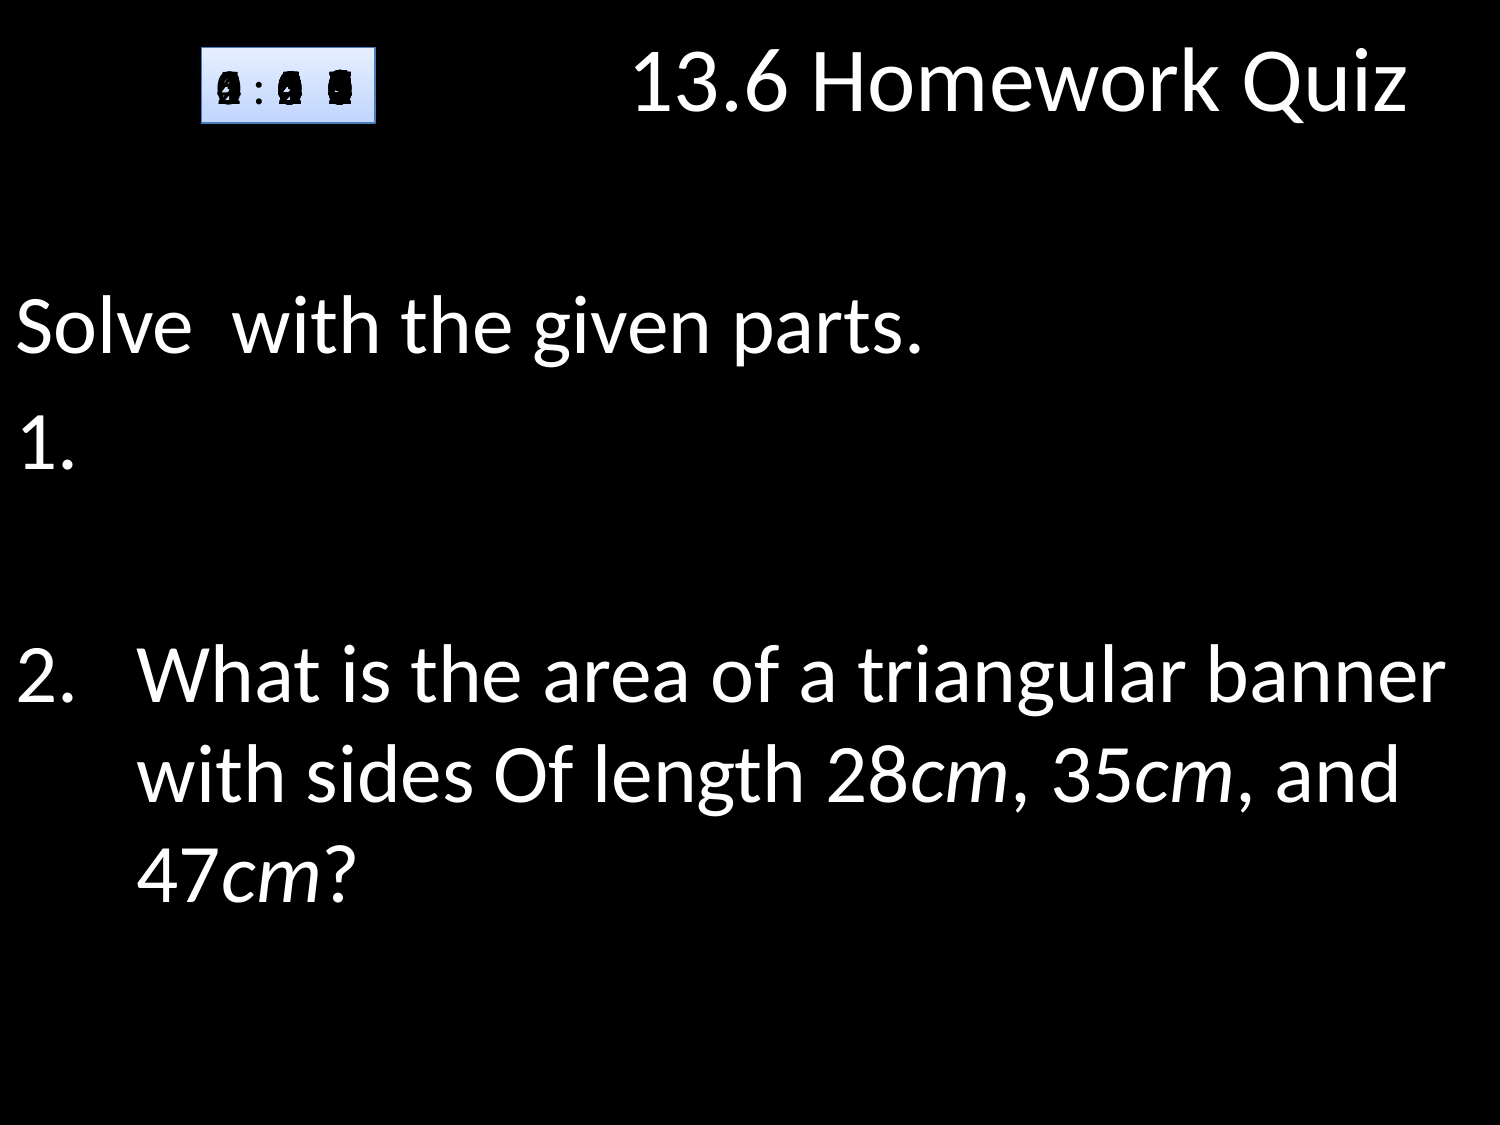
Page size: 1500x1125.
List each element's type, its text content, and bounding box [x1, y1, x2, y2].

text_box 9 [312, 47, 363, 123]
text_box 0 [201, 47, 252, 123]
title 13.6 Homework Quiz [75, 0, 1425, 150]
text_box 0 [262, 47, 312, 123]
text_box [201, 47, 376, 124]
text_box : [252, 47, 262, 123]
